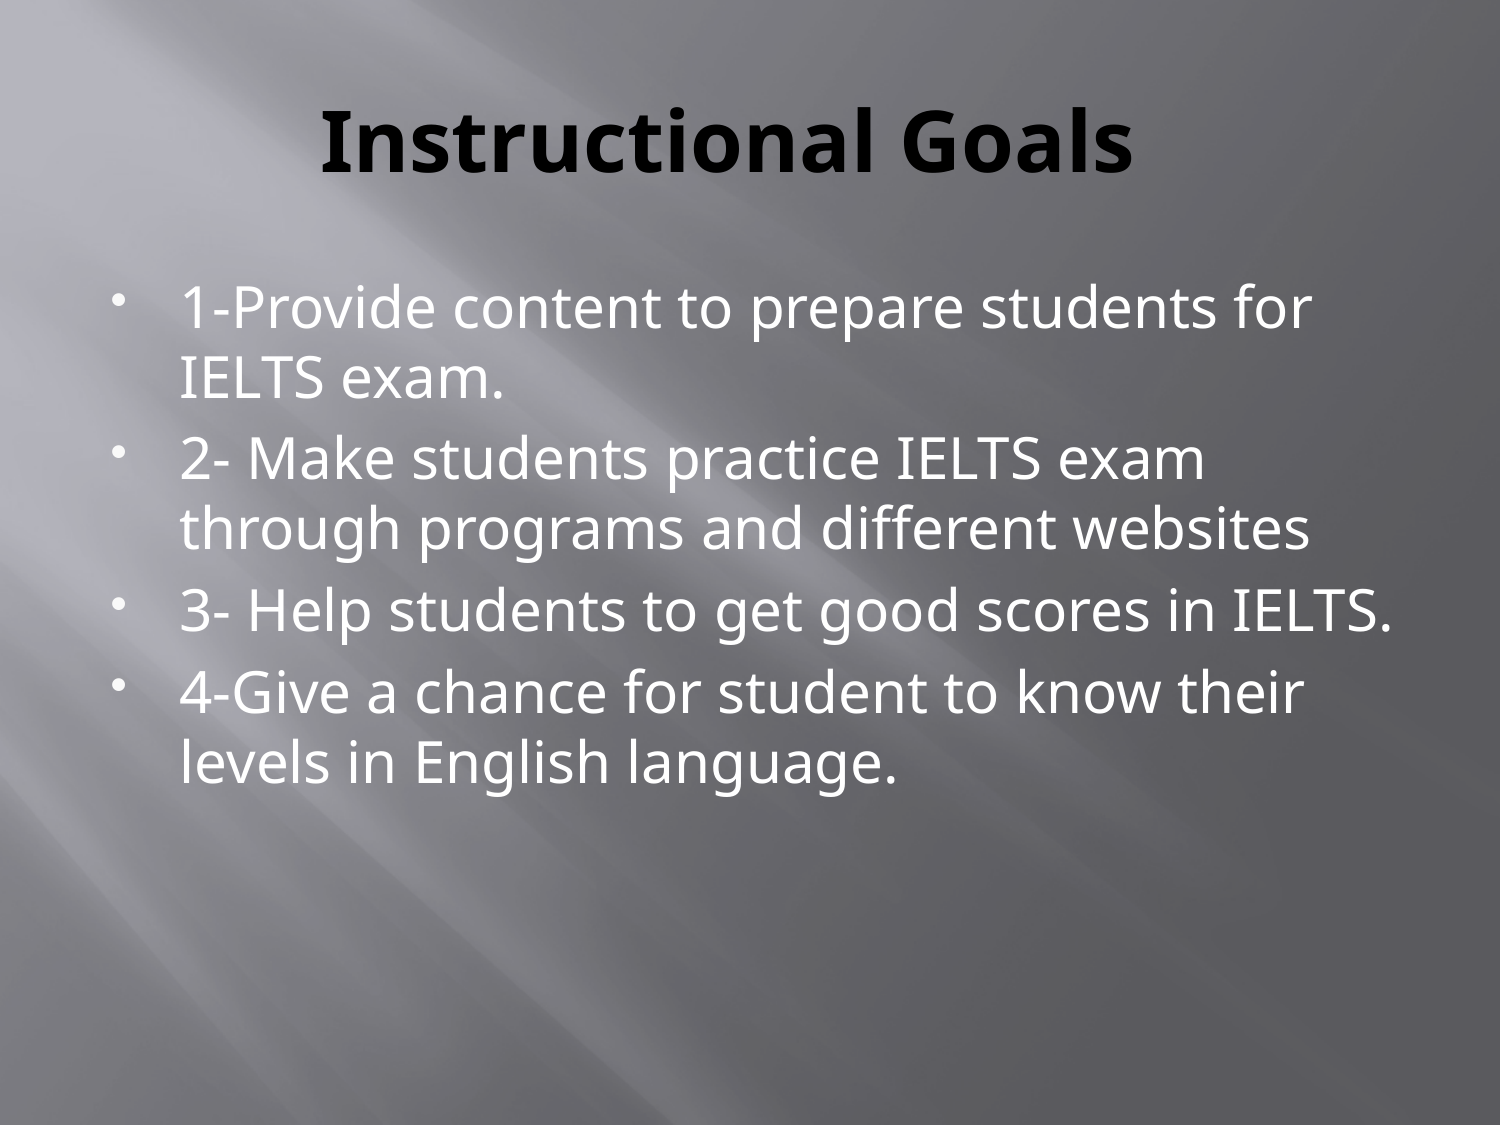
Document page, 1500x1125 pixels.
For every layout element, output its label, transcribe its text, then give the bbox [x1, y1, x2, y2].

list 1-Provide content to prepare students for IELTS exam. 2- Make students practice IELTS exam through programs and different websites 3- Help students to get good scores in IELTS. 4-Give a chance for student to know their levels in English language. [75, 262, 1425, 1035]
title Instructional Goals [75, 45, 1425, 233]
